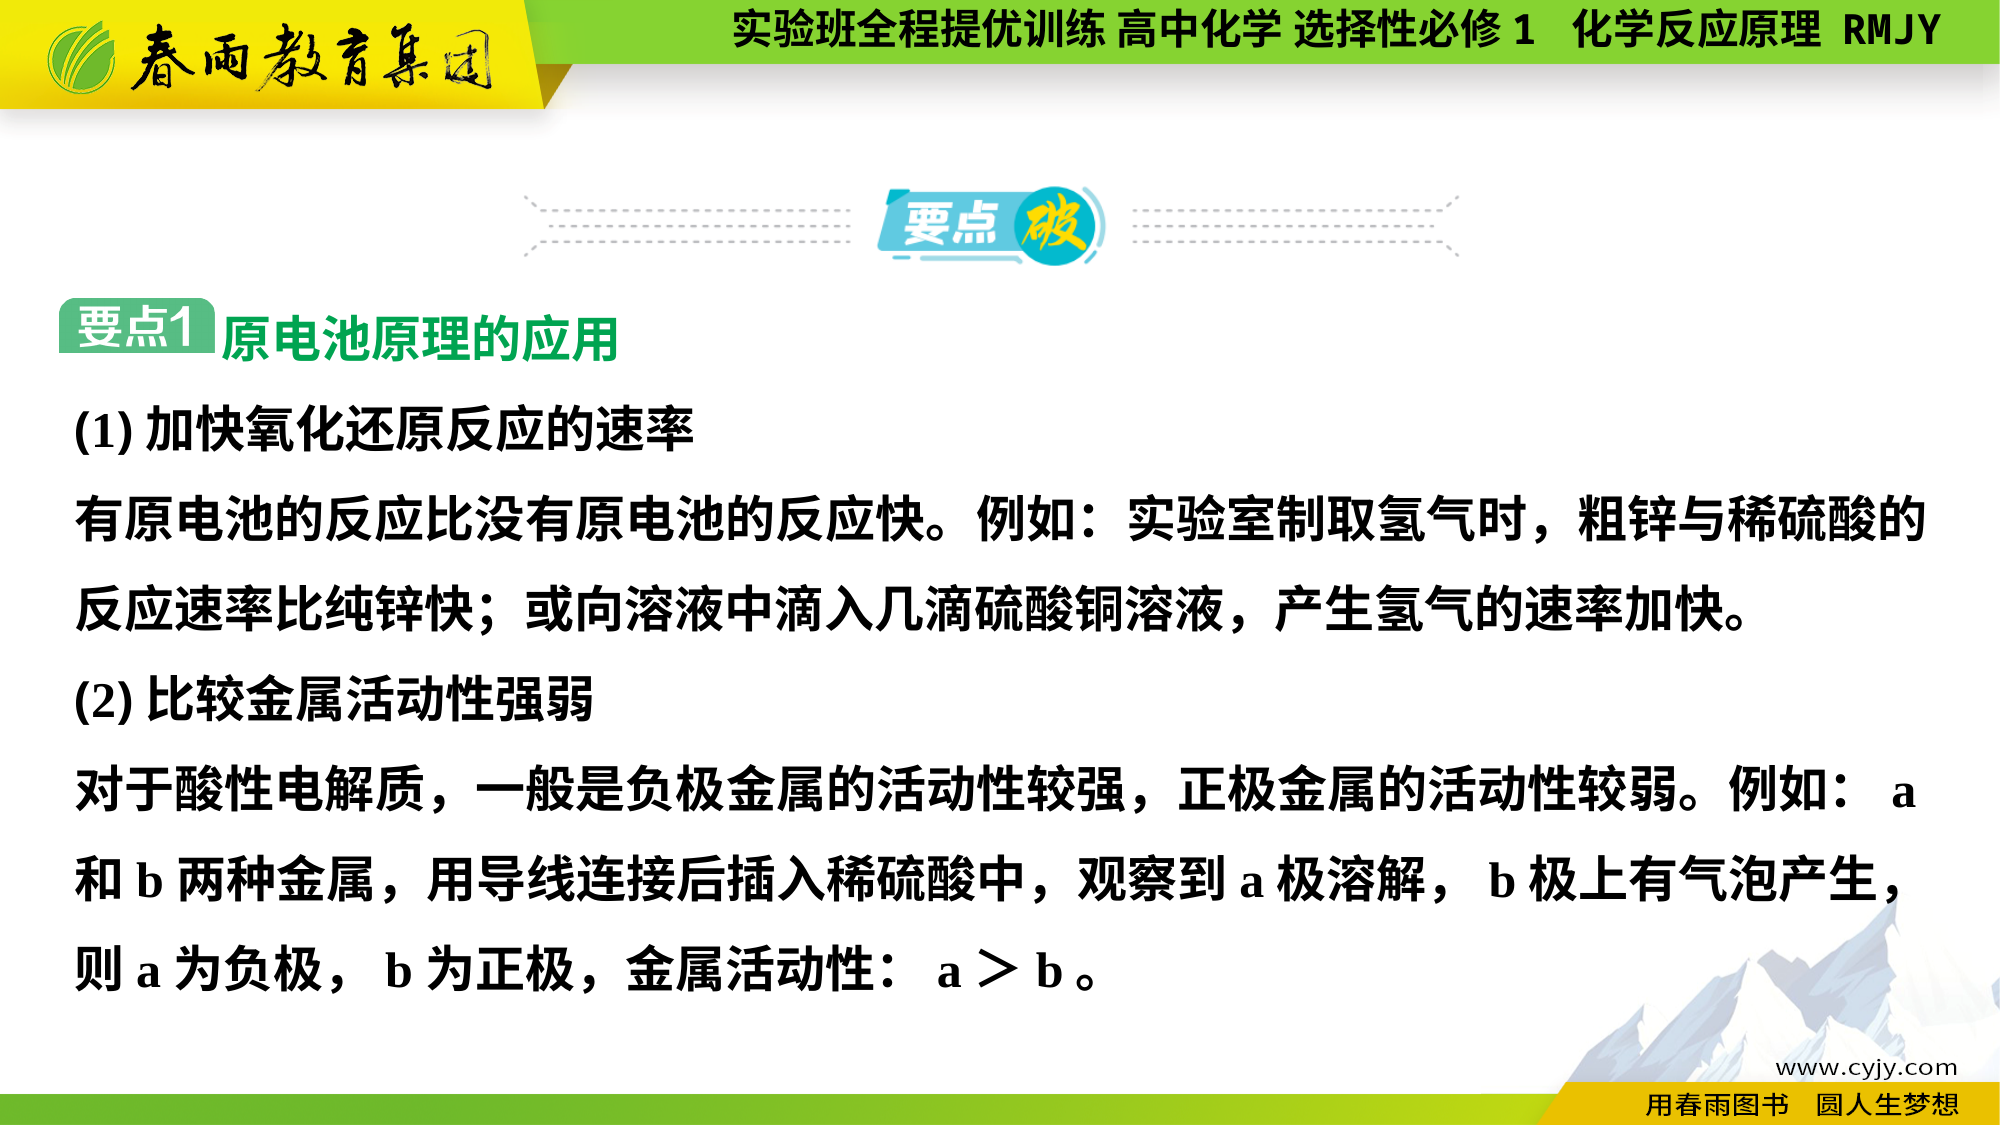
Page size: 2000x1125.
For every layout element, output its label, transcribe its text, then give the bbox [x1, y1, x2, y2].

list 原电池原理的应用 (1)加快氧化还原反应的速率 有原电池的反应比没有原电池的反应快。例如：实验室制取氢气时，粗锌与稀硫酸的反应速率比纯锌快；或向溶液中滴入几滴硫酸铜溶液，产生氢气的速率加快。 (2)比较金属活动性强弱 对于酸性电解质，一般是负极金属的活动性较强，正极金属的活动性较弱。例如：a和b两种金属，用导线连接后插入稀硫酸中，观察到a极溶解，b极上有气泡产生，则a为负极，b为正极，金属活动性：a＞b。 [59, 270, 1944, 1001]
picture [0, 0, 2000, 1125]
